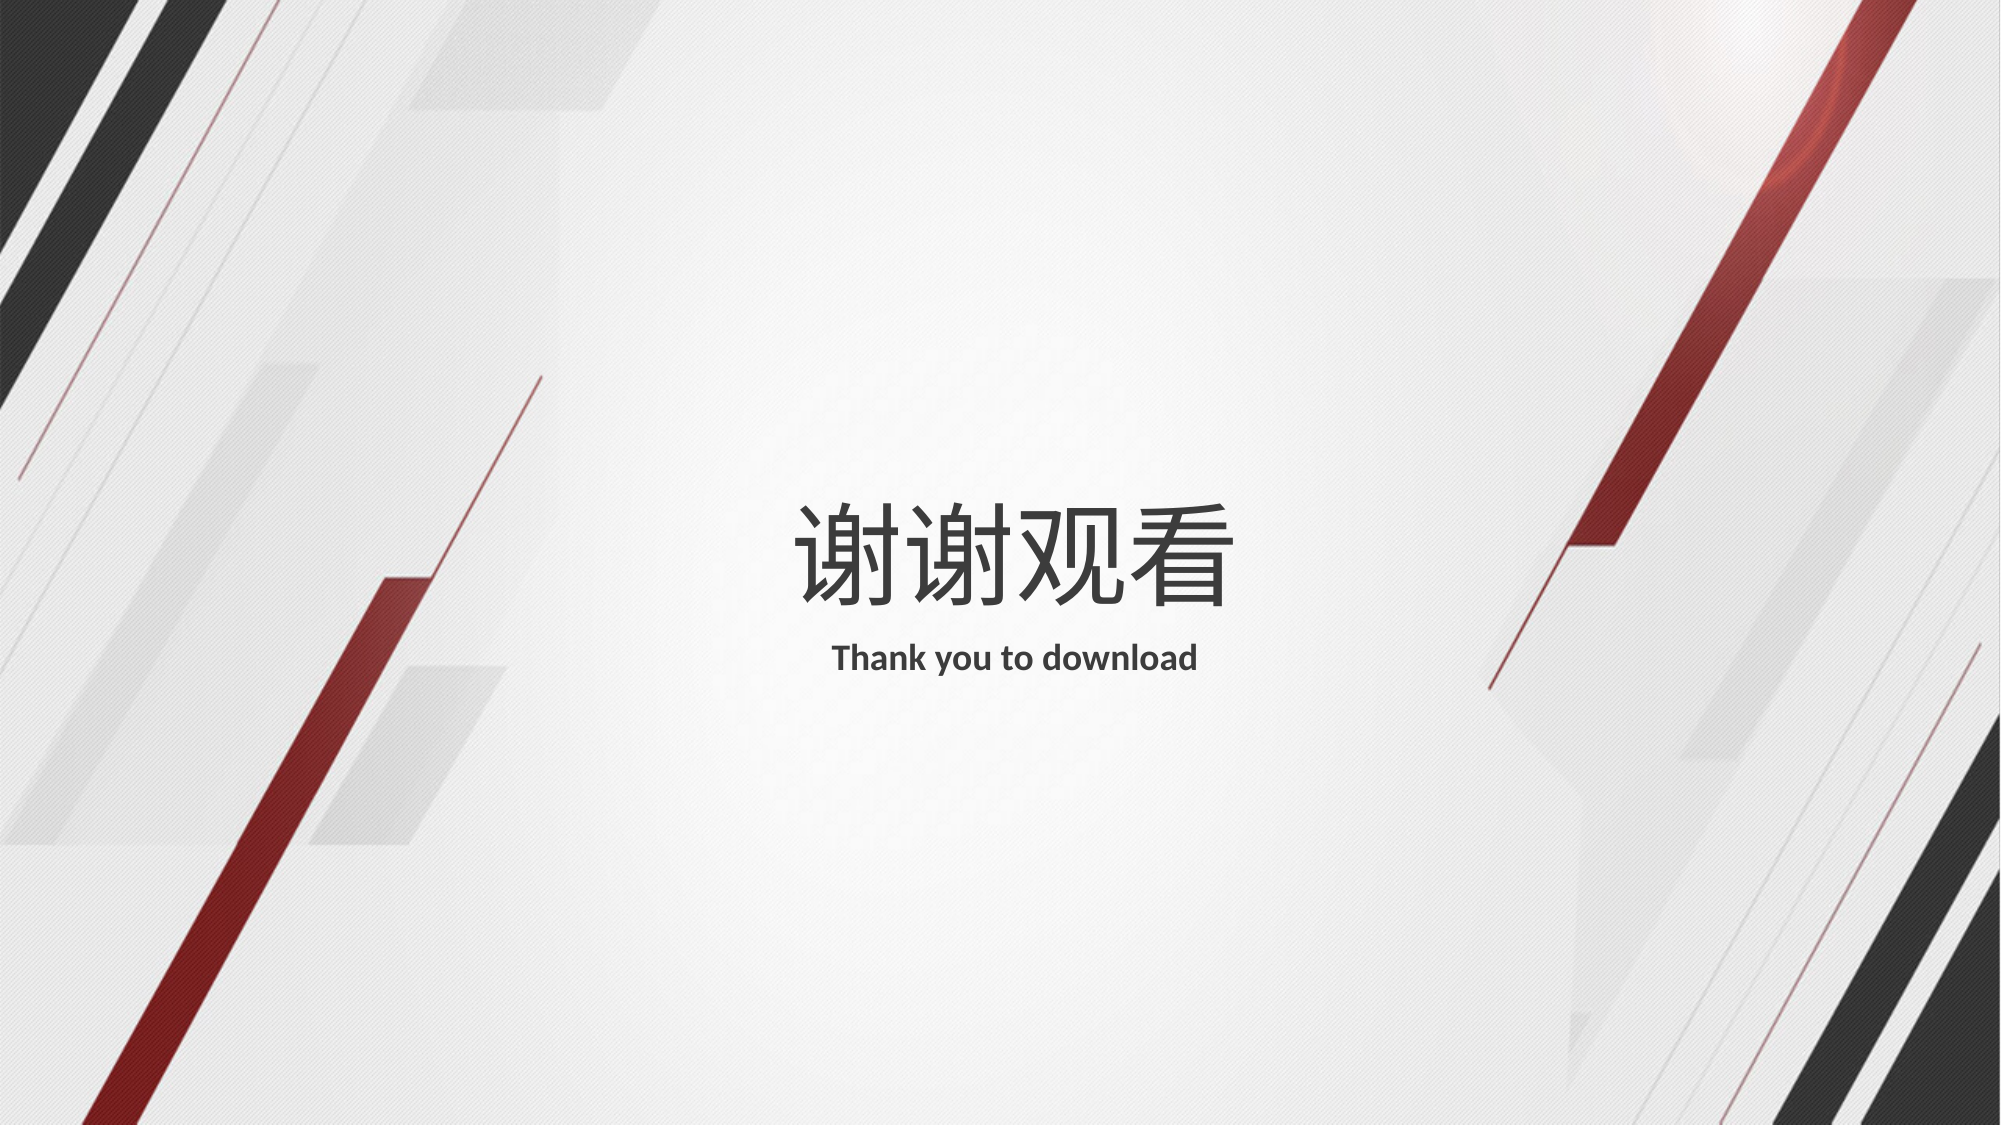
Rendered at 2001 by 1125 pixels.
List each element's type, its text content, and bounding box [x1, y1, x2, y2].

text_box Thank you to download [816, 625, 1214, 686]
picture [0, 0, 2001, 1125]
text_box 谢谢观看 [775, 477, 1256, 627]
